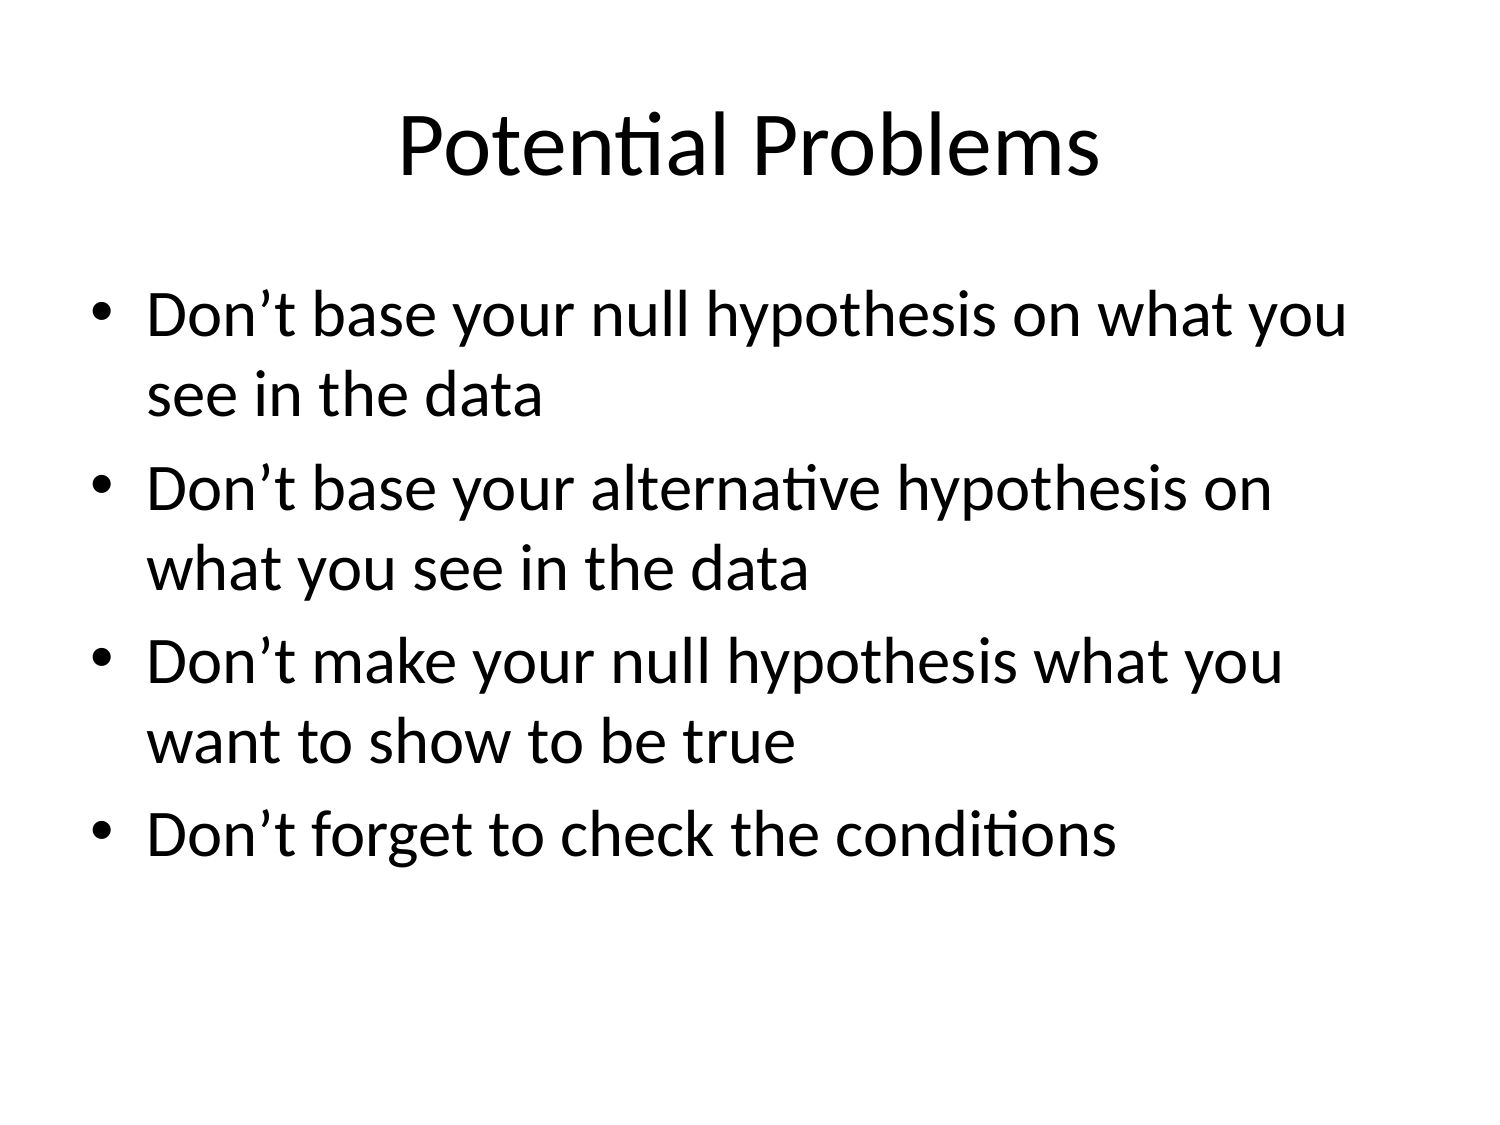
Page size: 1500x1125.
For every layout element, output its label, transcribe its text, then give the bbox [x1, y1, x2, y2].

list Don’t base your null hypothesis on what you see in the data Don’t base your alternative hypothesis on what you see in the data Don’t make your null hypothesis what you want to show to be true Don’t forget to check the conditions [75, 262, 1425, 1005]
title Potential Problems [75, 45, 1425, 233]
